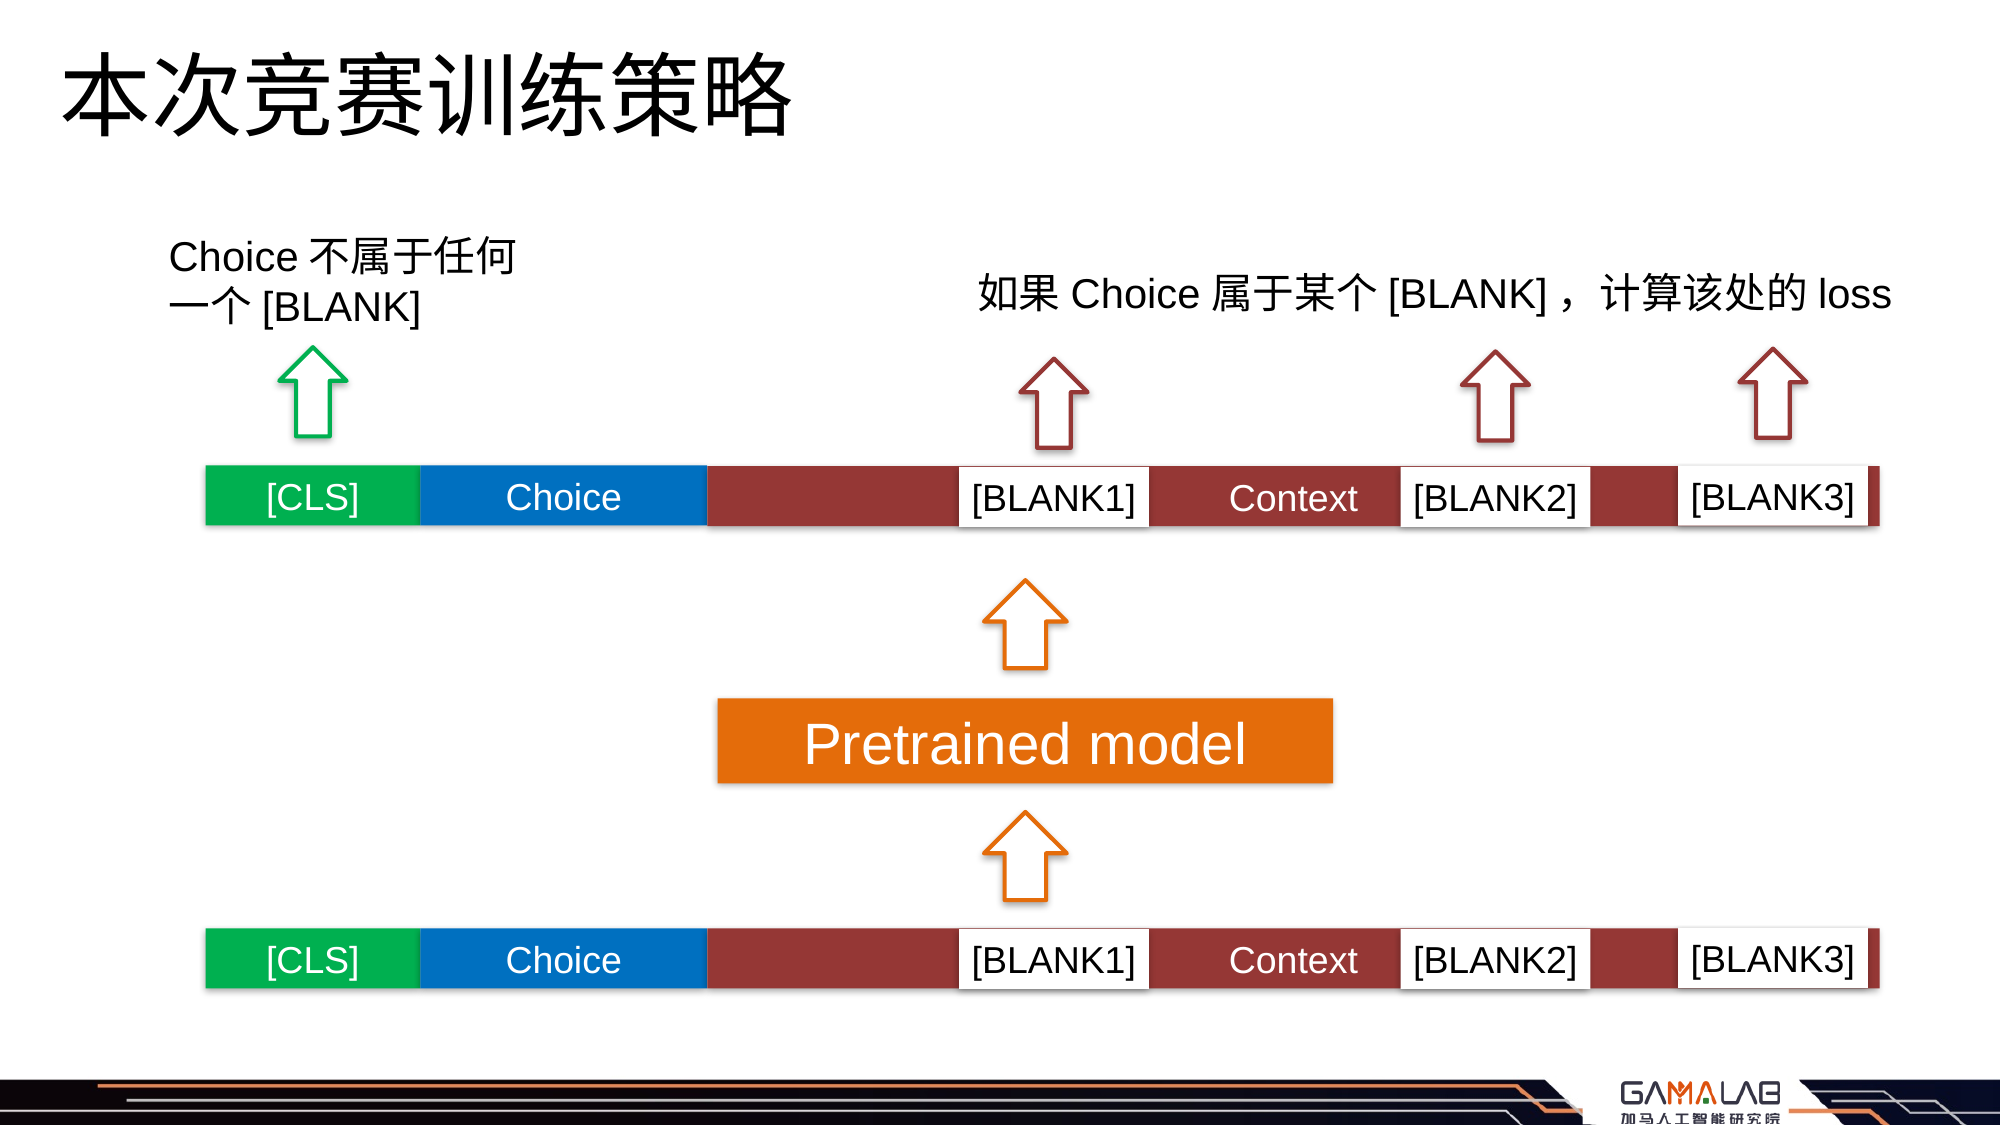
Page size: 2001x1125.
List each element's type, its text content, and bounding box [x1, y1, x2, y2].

text_box [BLANK3] [1678, 465, 1868, 526]
text_box [279, 347, 347, 437]
text_box [CLS] [205, 465, 417, 526]
text_box [983, 811, 1067, 901]
text_box Context [1591, 466, 1674, 527]
text_box Context [1150, 466, 1400, 527]
text_box [BLANK2] [1400, 466, 1591, 527]
text_box Context [1150, 928, 1400, 989]
text_box [1020, 358, 1088, 448]
text_box [BLANK3] [1678, 927, 1868, 988]
text_box [BLANK1] [959, 929, 1149, 989]
text_box Context [707, 466, 958, 527]
text_box Choice [420, 465, 706, 526]
text_box Choice [420, 928, 705, 989]
text_box Choice不属于任何一个[BLANK] [160, 222, 533, 338]
text_box [CLS] [205, 928, 418, 989]
text_box Context [1872, 466, 1880, 527]
text_box [1461, 351, 1530, 441]
text_box 如果Choice属于某个[BLANK]，计算该处的loss [969, 259, 1916, 324]
text_box Context [1871, 928, 1880, 989]
text_box Context [1590, 928, 1675, 989]
text_box [BLANK1] [959, 466, 1149, 527]
title 本次竞赛训练策略 [48, 31, 1773, 190]
text_box [BLANK2] [1400, 929, 1591, 989]
text_box [983, 580, 1067, 669]
text_box [1739, 348, 1807, 438]
picture [0, 0, 2000, 1125]
text_box Pretrained model [717, 698, 1334, 784]
picture [1621, 1081, 1780, 1124]
text_box Context [707, 928, 958, 989]
